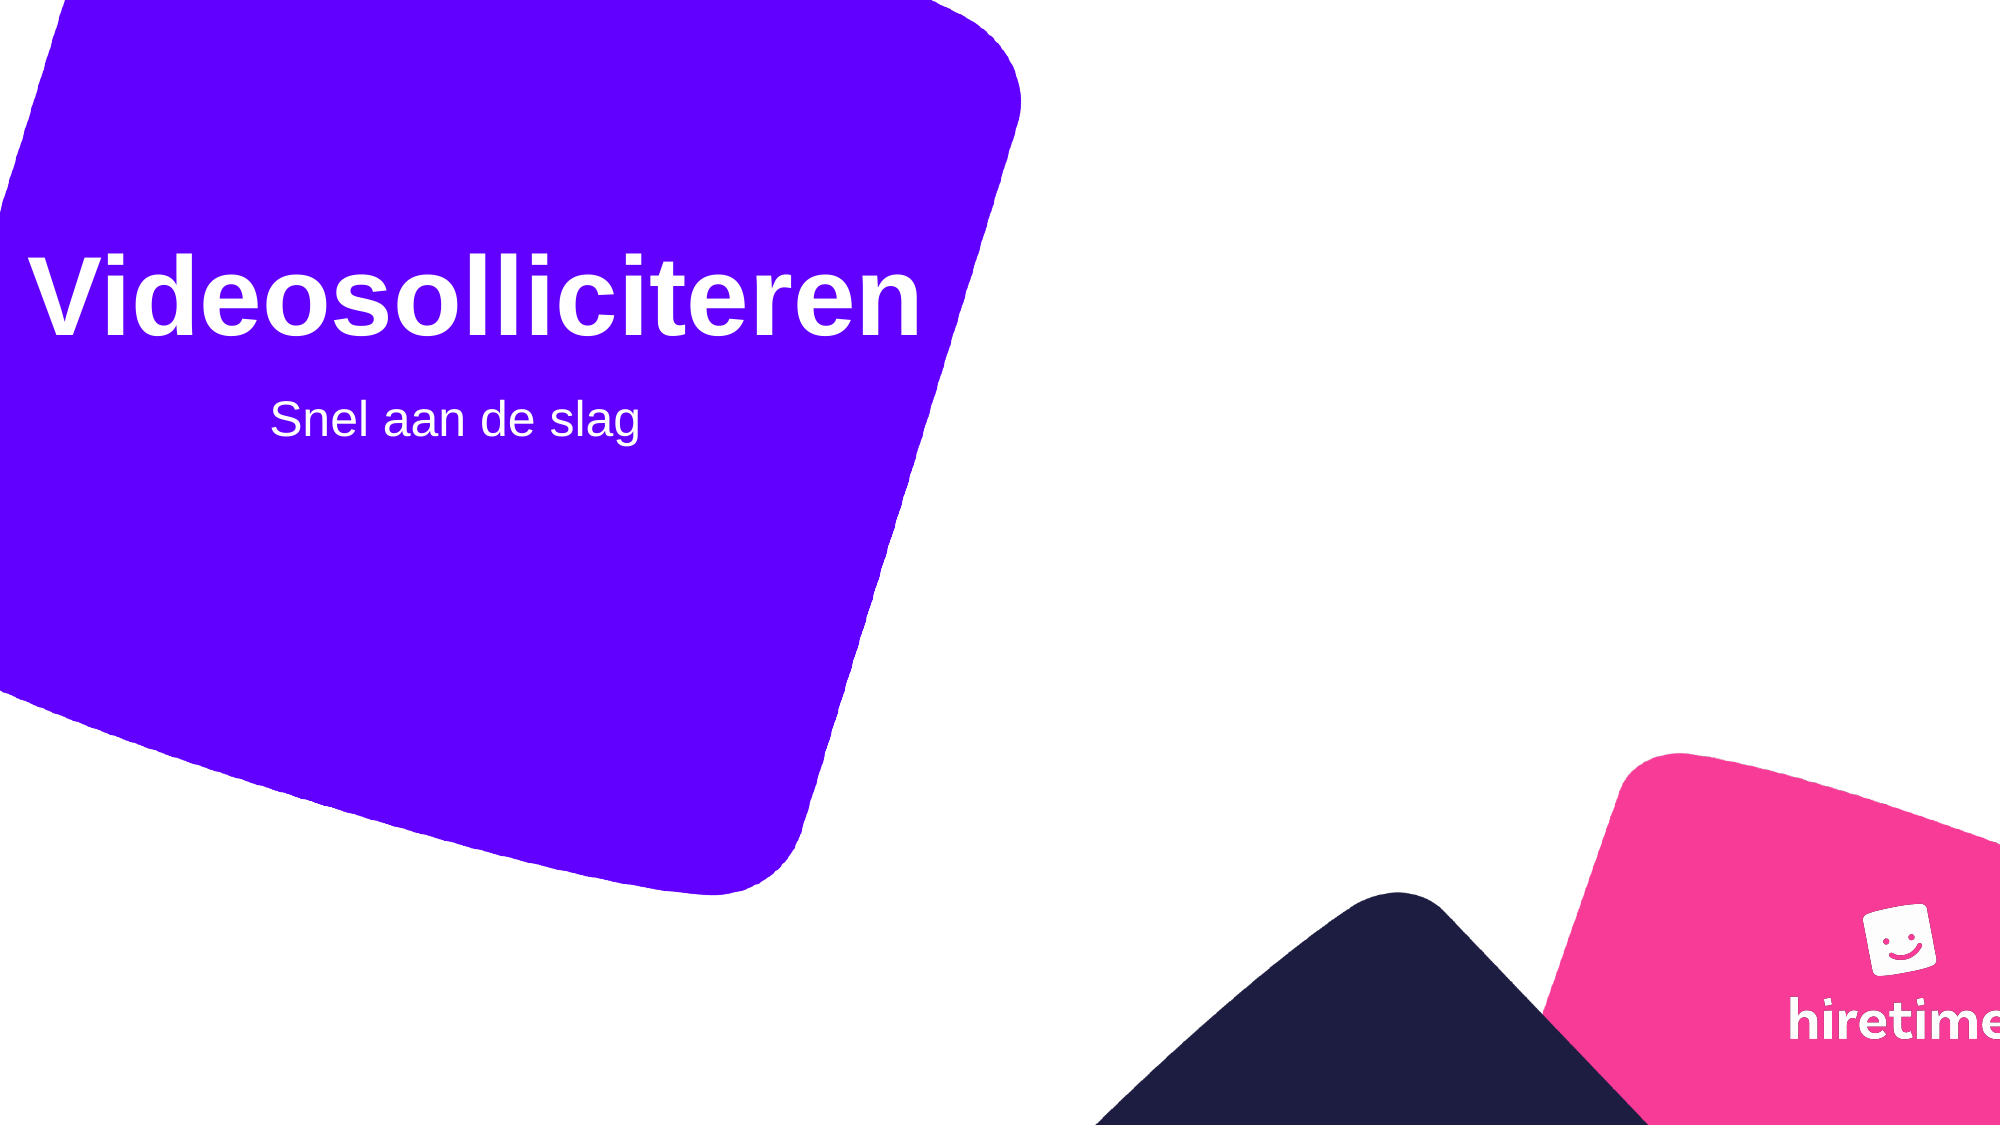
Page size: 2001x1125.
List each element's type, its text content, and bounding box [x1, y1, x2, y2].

picture [0, 0, 1050, 940]
title Videosolliciteren [930, 171, 941, 368]
picture [905, 721, 2000, 1125]
